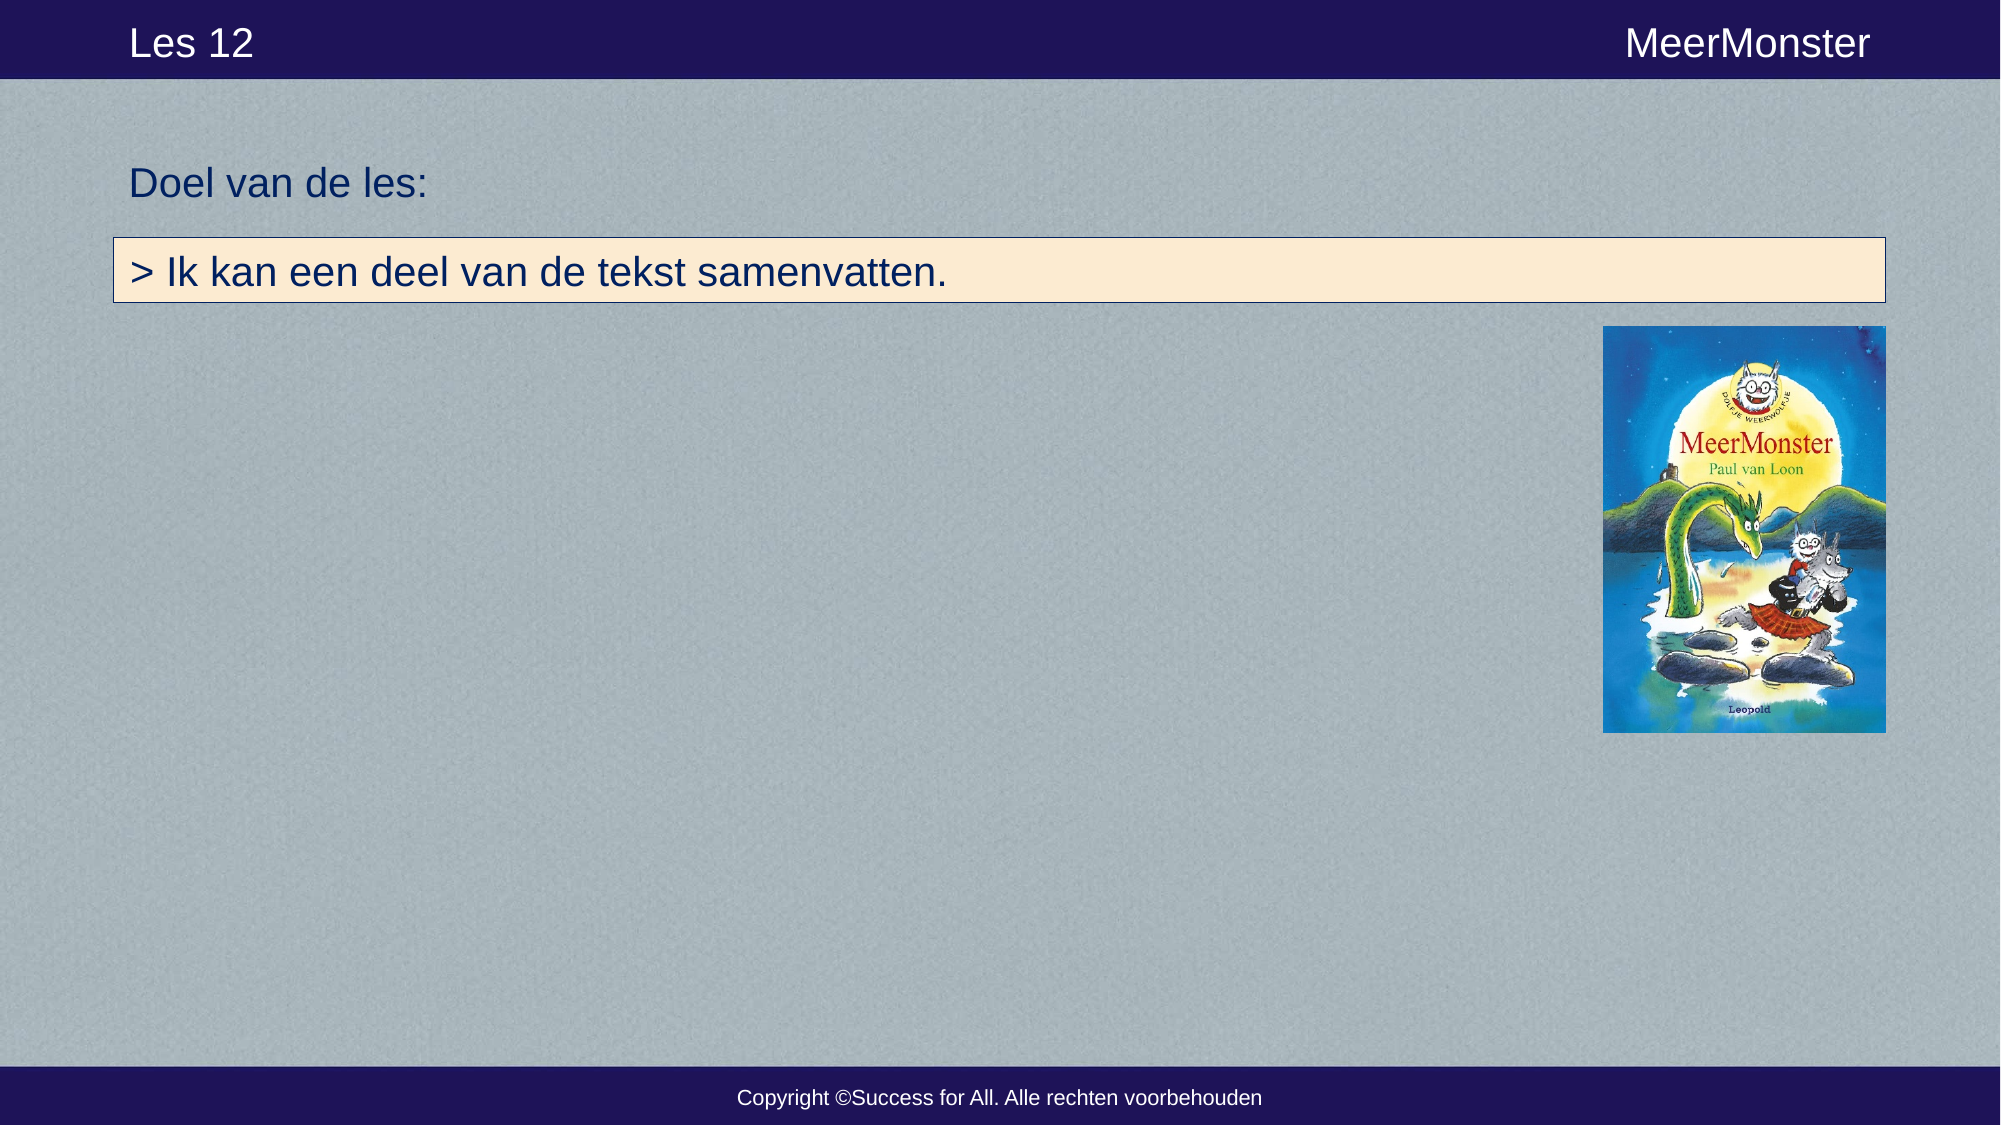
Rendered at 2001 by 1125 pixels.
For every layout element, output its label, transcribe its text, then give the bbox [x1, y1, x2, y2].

picture [0, 0, 2001, 1125]
text_box Copyright ©Success for All. Alle rechten voorbehouden [0, 1076, 2000, 1125]
text_box > Ik kan een deel van de tekst samenvatten. [113, 237, 1886, 303]
text_box MeerMonster [999, 8, 1886, 73]
text_box Les 12 [114, 8, 354, 73]
text_box Doel van de les: [113, 148, 1635, 214]
